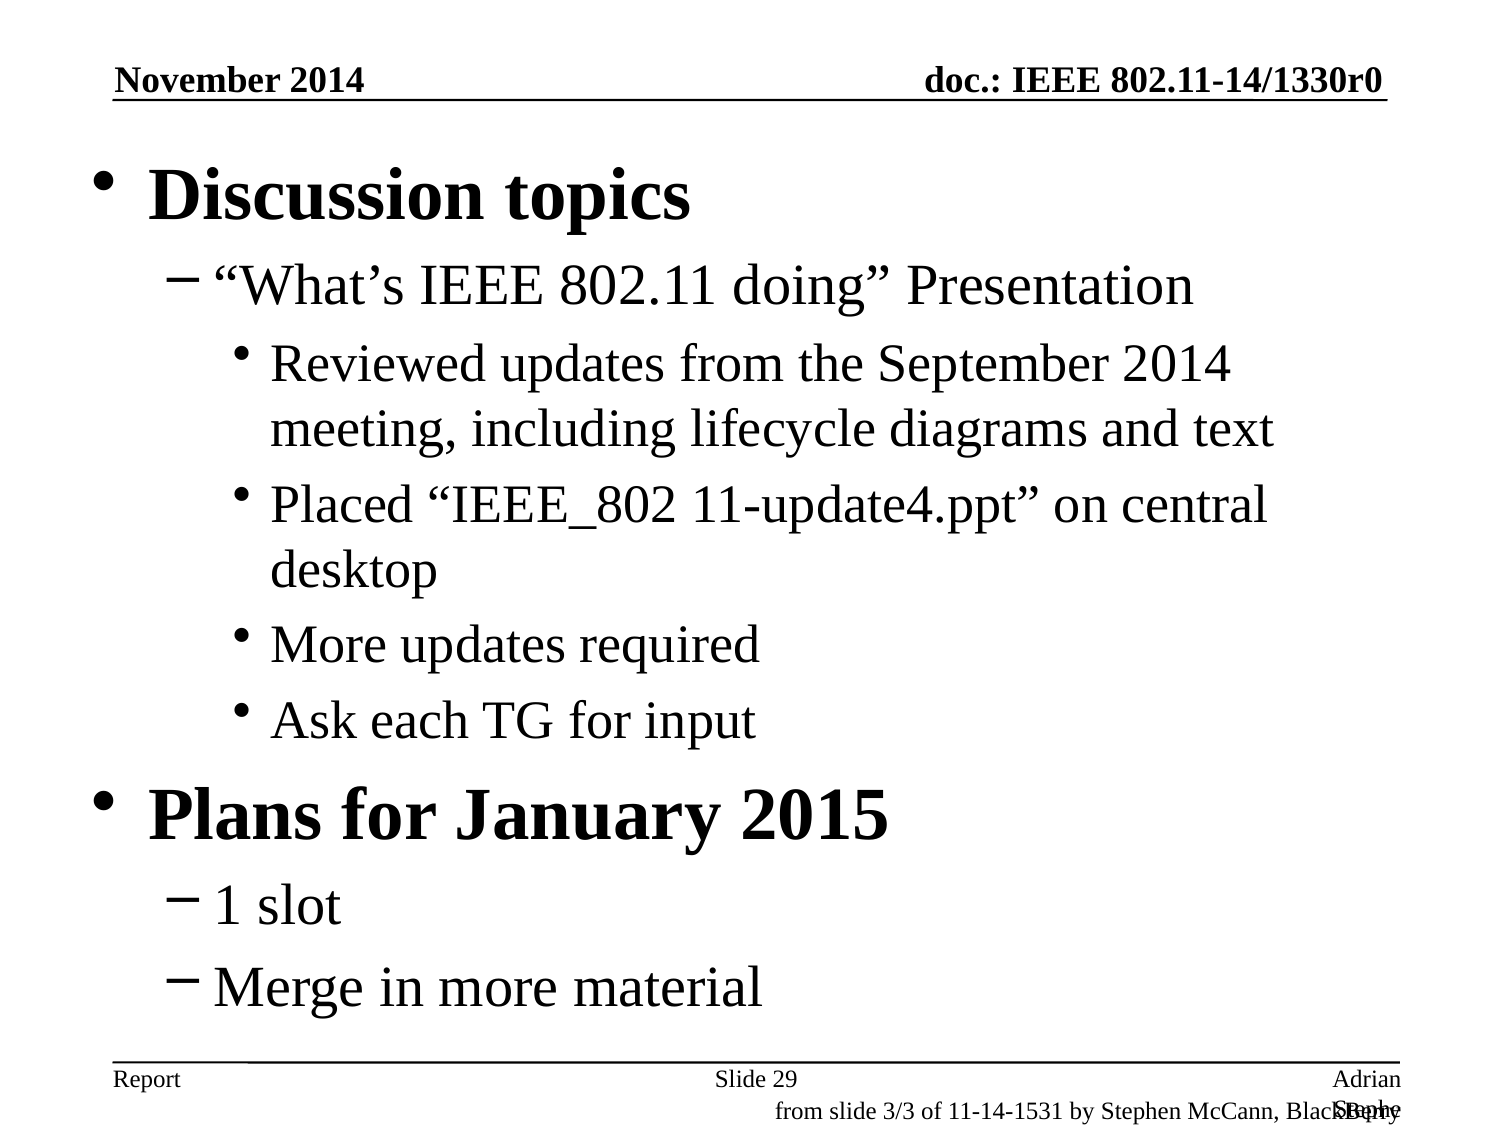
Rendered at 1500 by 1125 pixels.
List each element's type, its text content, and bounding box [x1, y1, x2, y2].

footer Adrian Stephens, Intel Corporation [1324, 1061, 1402, 1087]
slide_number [114, 54, 374, 101]
text_box from slide 3/3 of 11-14-1531 by Stephen McCann, BlackBerry [343, 1087, 1417, 1125]
slide_number Slide 29 [712, 1061, 800, 1087]
list Discussion topics “What’s IEEE 802.11 doing” Presentation Reviewed updates from the September 2014 meeting, including lifecycle diagrams and text Placed “IEEE_802 11-update4.ppt” on central desktop More updates required Ask each TG for input Plans for January 2015 1 slot Merge in more material [76, 137, 1415, 1059]
